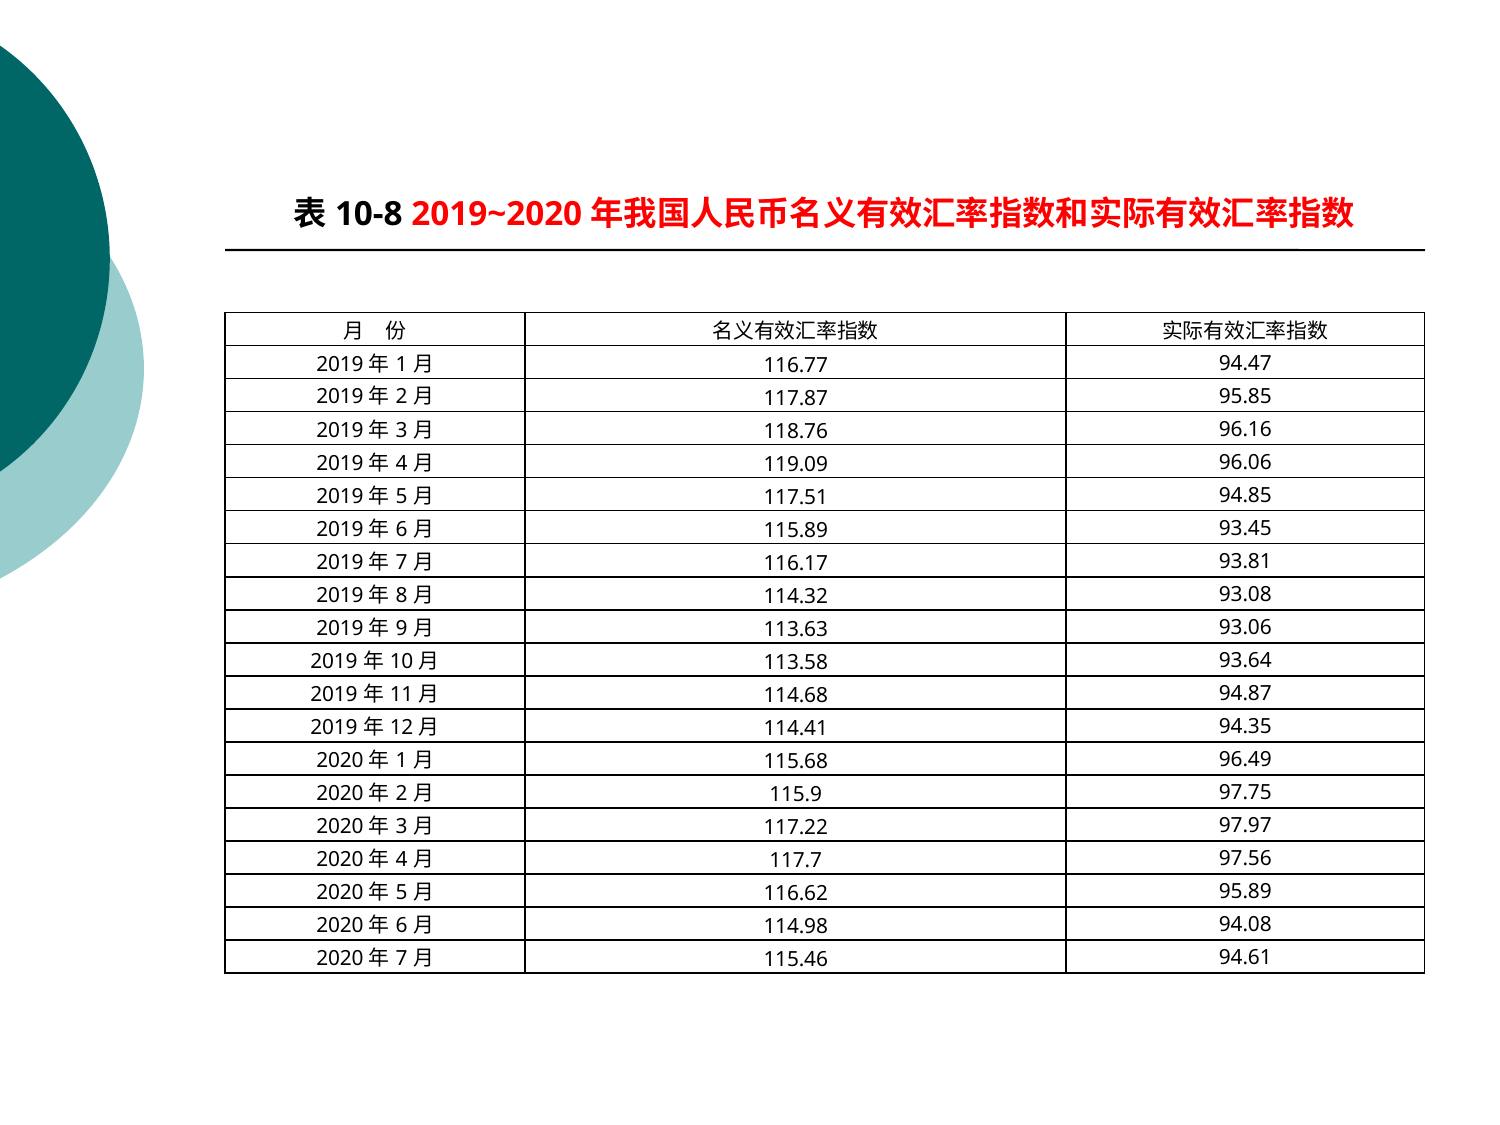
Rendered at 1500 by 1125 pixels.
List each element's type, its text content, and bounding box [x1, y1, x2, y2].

table_cell 94.85 [1067, 478, 1424, 510]
table_cell 2019年2月 [226, 379, 524, 411]
table_cell 2019年3月 [226, 412, 524, 444]
table_cell 114.32 [526, 578, 1065, 609]
table_cell 119.09 [526, 445, 1065, 477]
table_cell 97.97 [1067, 809, 1424, 840]
table_cell 117.87 [526, 379, 1065, 411]
table_cell 116.62 [526, 875, 1065, 906]
table_cell 2020年2月 [226, 776, 524, 807]
table_cell 2019年9月 [226, 611, 524, 642]
table_cell 2020年3月 [226, 809, 524, 840]
table_cell 113.58 [526, 644, 1065, 675]
table_cell 115.68 [526, 743, 1065, 774]
table_cell 2020年6月 [226, 908, 524, 939]
table_cell 2019年12月 [226, 710, 524, 741]
table_cell 96.06 [1067, 445, 1424, 477]
table_cell 2019年10月 [226, 644, 524, 675]
table_header 实际有效汇率指数 [1067, 313, 1424, 345]
table_cell 94.47 [1067, 346, 1424, 378]
table_cell 114.98 [526, 908, 1065, 939]
table_header 月 份 [226, 313, 524, 345]
text_box 表10-8 2019~2020年我国人民币名义有效汇率指数和实际有效汇率指数 [224, 184, 1425, 283]
table_cell 2019年1月 [226, 346, 524, 378]
table_cell 95.89 [1067, 875, 1424, 906]
table_cell 96.49 [1067, 743, 1424, 774]
table_cell 94.08 [1067, 908, 1424, 939]
table_cell 97.56 [1067, 842, 1424, 873]
table_cell 117.51 [526, 478, 1065, 510]
table_cell 113.63 [526, 611, 1065, 642]
table_cell 2019年5月 [226, 478, 524, 510]
table_cell 93.06 [1067, 611, 1424, 642]
table_cell 2020年4月 [226, 842, 524, 873]
table_cell 118.76 [526, 412, 1065, 444]
table_cell 93.64 [1067, 644, 1424, 675]
table_cell 94.87 [1067, 677, 1424, 708]
table_cell 2019年8月 [226, 578, 524, 609]
table_cell 95.85 [1067, 379, 1424, 411]
table_cell 117.7 [526, 842, 1065, 873]
table_cell 2020年1月 [226, 743, 524, 774]
table_cell 115.89 [526, 511, 1065, 543]
table_cell 93.45 [1067, 511, 1424, 543]
table_cell 94.35 [1067, 710, 1424, 741]
table_cell 117.22 [526, 809, 1065, 840]
table_cell 116.77 [526, 346, 1065, 378]
table_cell 94.61 [1067, 941, 1424, 972]
table_cell 114.68 [526, 677, 1065, 708]
table_cell 2020年5月 [226, 875, 524, 906]
table_cell 97.75 [1067, 776, 1424, 807]
table_cell 116.17 [526, 544, 1065, 576]
table_cell 2019年7月 [226, 544, 524, 576]
table_cell 2020年7月 [226, 941, 524, 972]
table_cell 93.81 [1067, 544, 1424, 576]
table_cell 96.16 [1067, 412, 1424, 444]
table_cell 93.08 [1067, 578, 1424, 609]
table_header 名义有效汇率指数 [526, 313, 1065, 345]
table_cell 2019年4月 [226, 445, 524, 477]
table_cell 2019年6月 [226, 511, 524, 543]
table_cell 114.41 [526, 710, 1065, 741]
table_cell 115.9 [526, 776, 1065, 807]
table_cell 2019年11月 [226, 677, 524, 708]
table_cell 115.46 [526, 941, 1065, 972]
